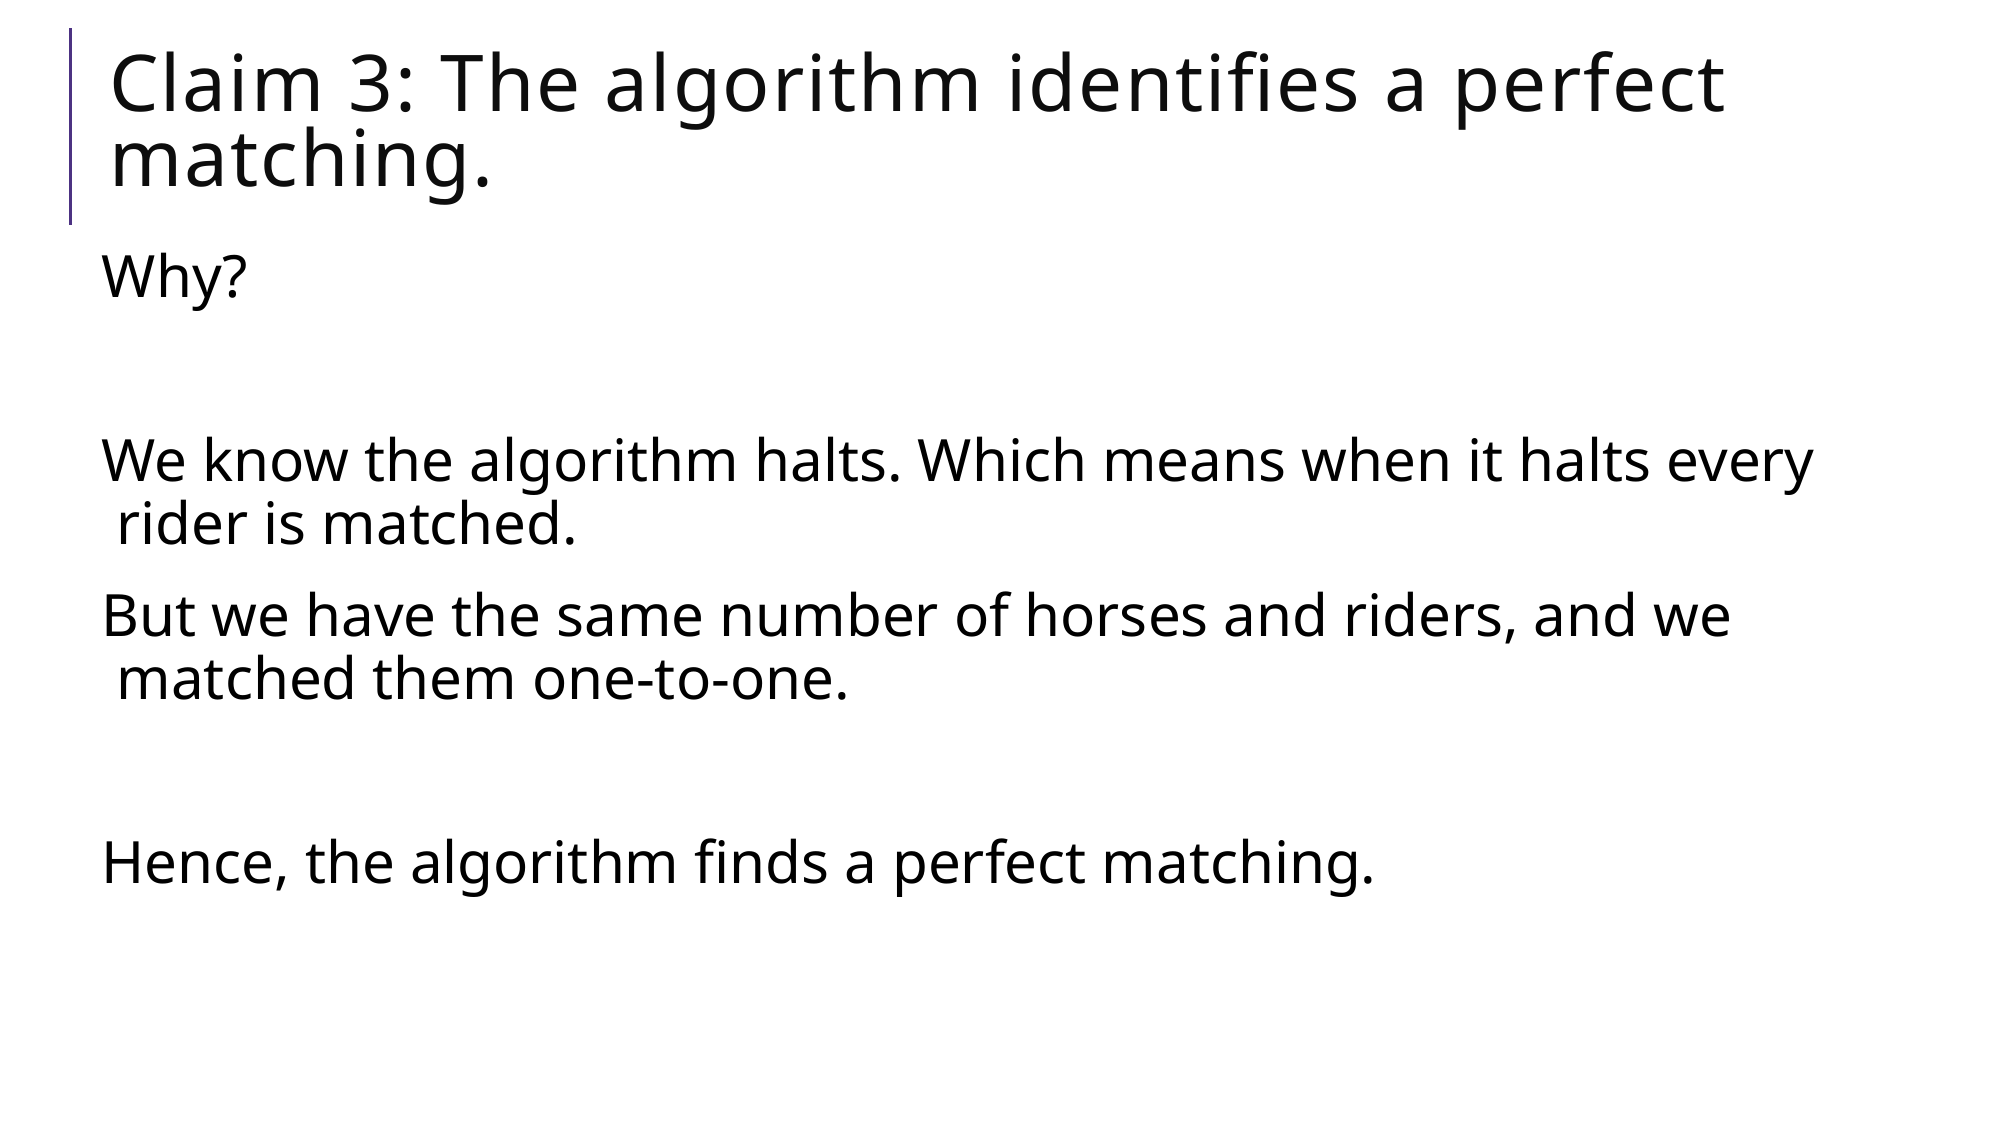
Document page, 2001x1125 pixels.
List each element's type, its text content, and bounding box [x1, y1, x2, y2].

list Why? We know the algorithm halts. Which means when it halts every rider is matched. But we have the same number of horses and riders, and we matched them one-to-one. Hence, the algorithm finds a perfect matching. [94, 240, 1930, 1035]
title Claim 3: The algorithm identifies a perfect matching. [94, 43, 1930, 210]
